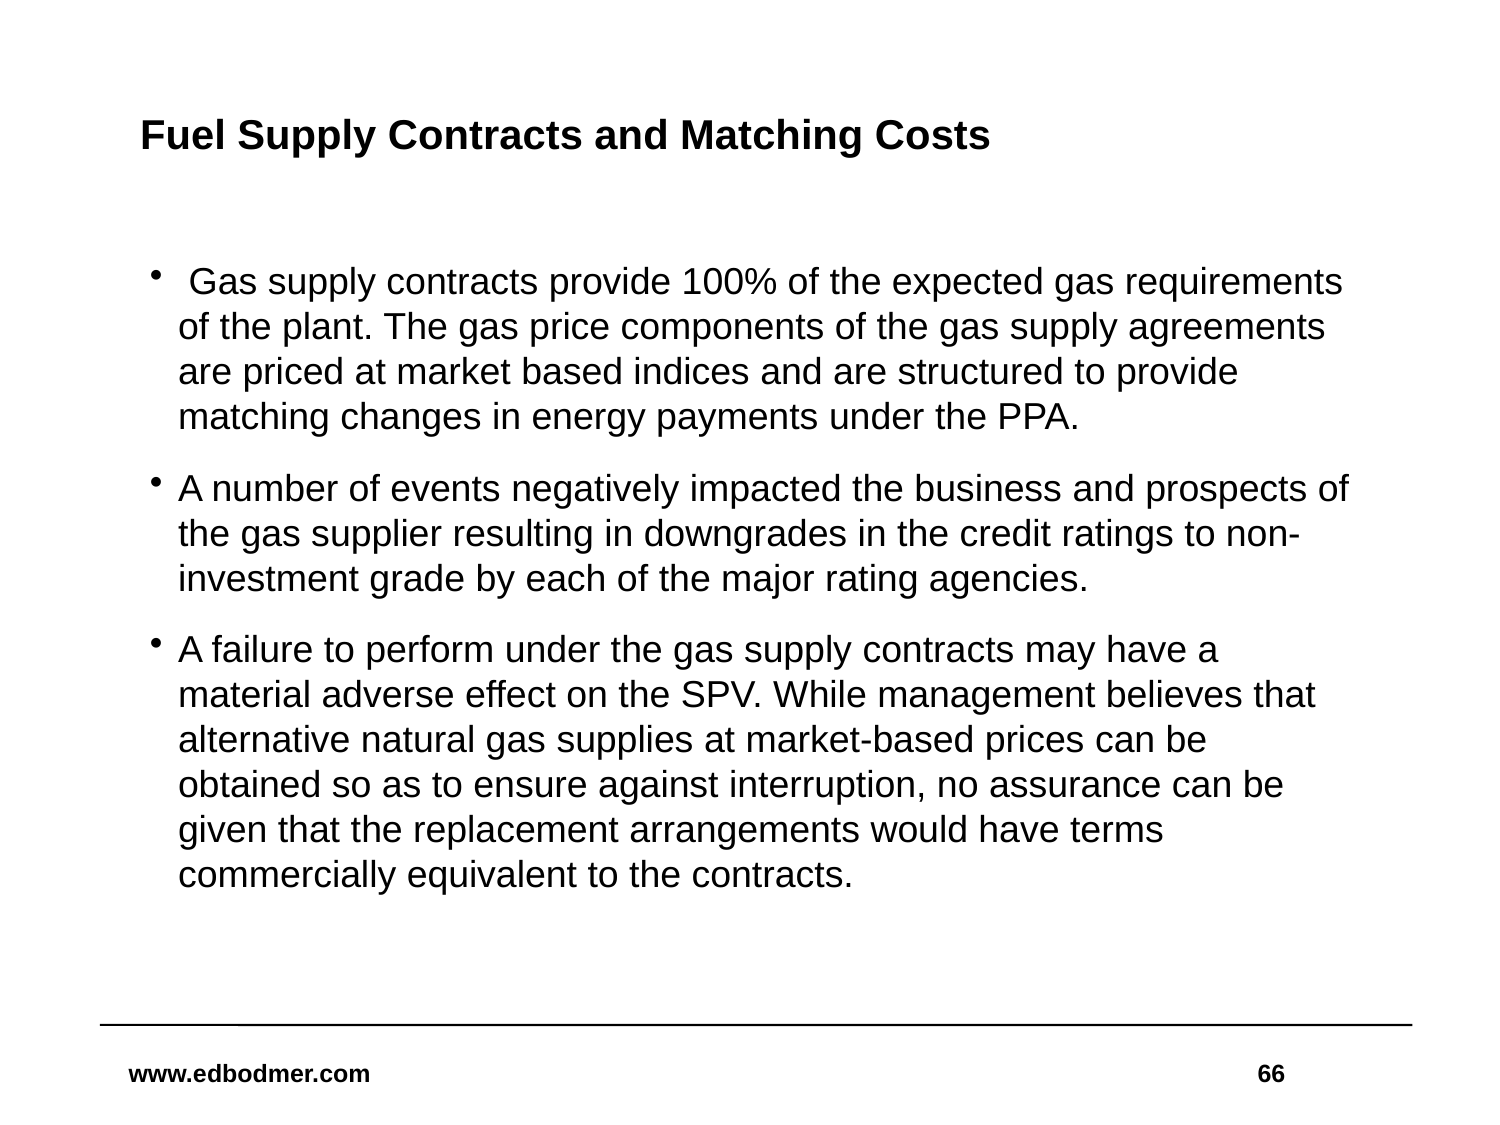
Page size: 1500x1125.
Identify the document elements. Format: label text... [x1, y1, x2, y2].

list Gas supply contracts provide 100% of the expected gas requirements of the plant. The gas price components of the gas supply agreements are priced at market based indices and are structured to provide matching changes in energy payments under the PPA. A number of events negatively impacted the business and prospects of the gas supplier resulting in downgrades in the credit ratings to non-investment grade by each of the major rating agencies. A failure to perform under the gas supply contracts may have a material adverse effect on the SPV. While management believes that alternative natural gas supplies at market-based prices can be obtained so as to ensure against interruption, no assurance can be given that the replacement arrangements would have terms commercially equivalent to the contracts. [125, 249, 1375, 1000]
title Fuel Supply Contracts and Matching Costs [125, 99, 1288, 225]
